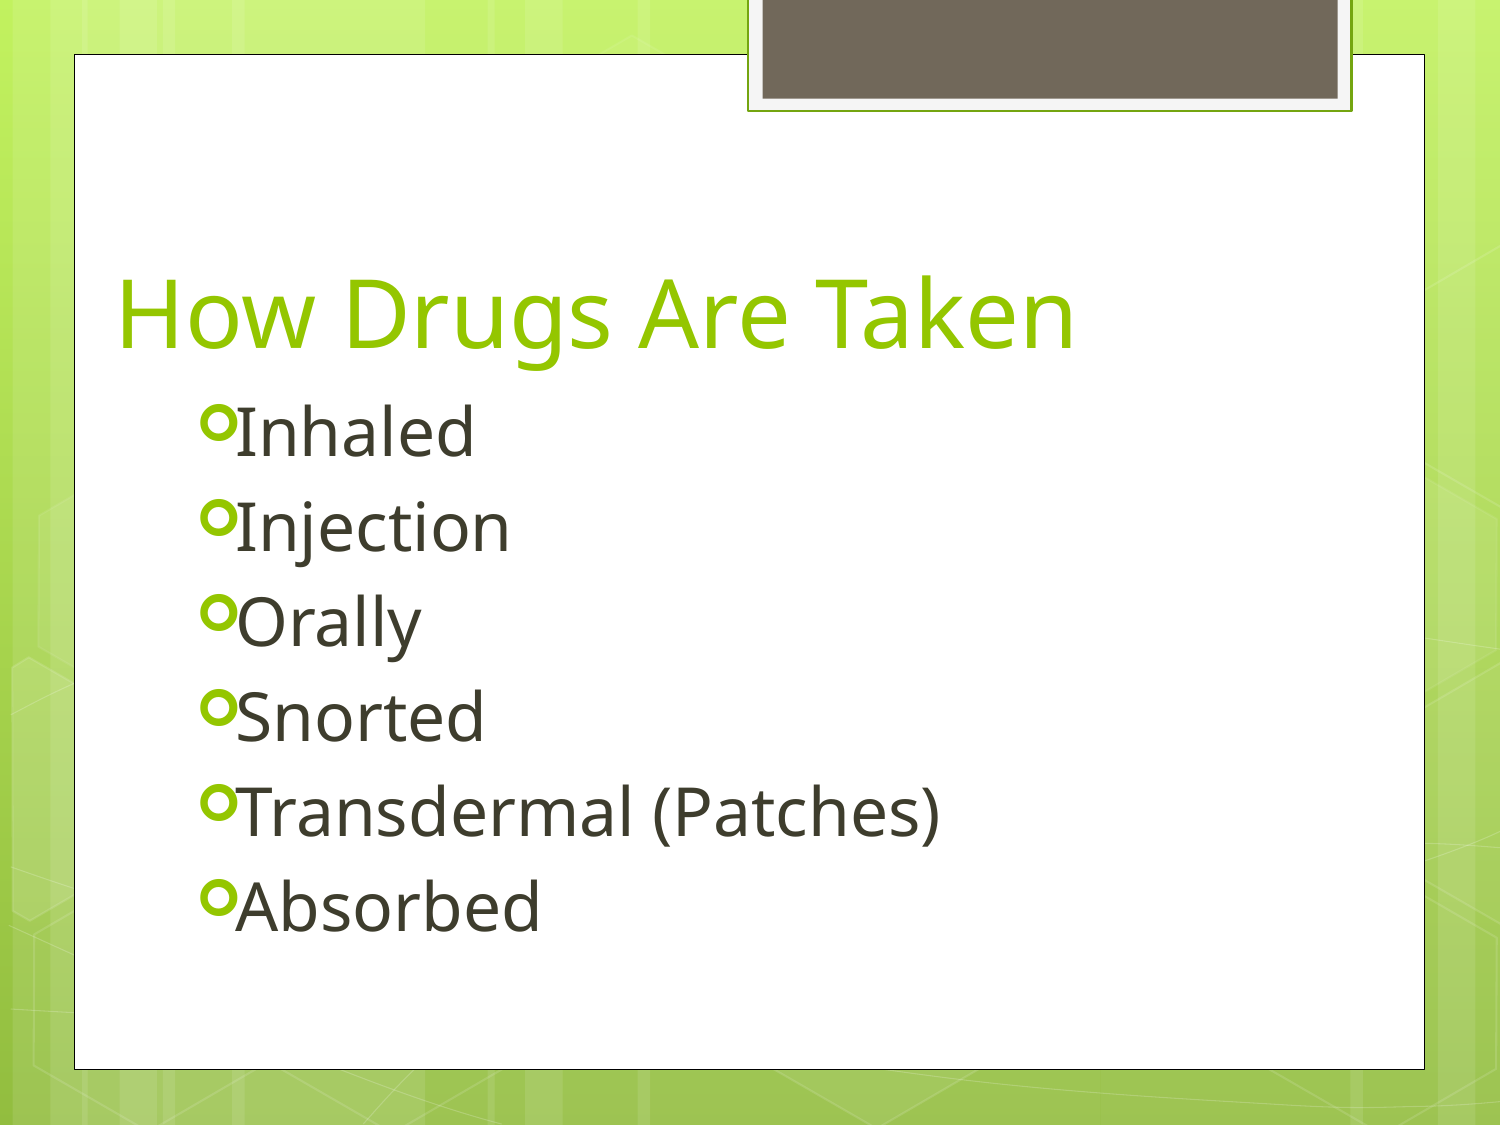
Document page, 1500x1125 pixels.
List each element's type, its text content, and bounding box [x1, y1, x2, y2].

title How Drugs Are Taken [99, 187, 1253, 375]
list Inhaled Injection Orally Snorted Transdermal (Patches) Absorbed [171, 381, 1283, 957]
